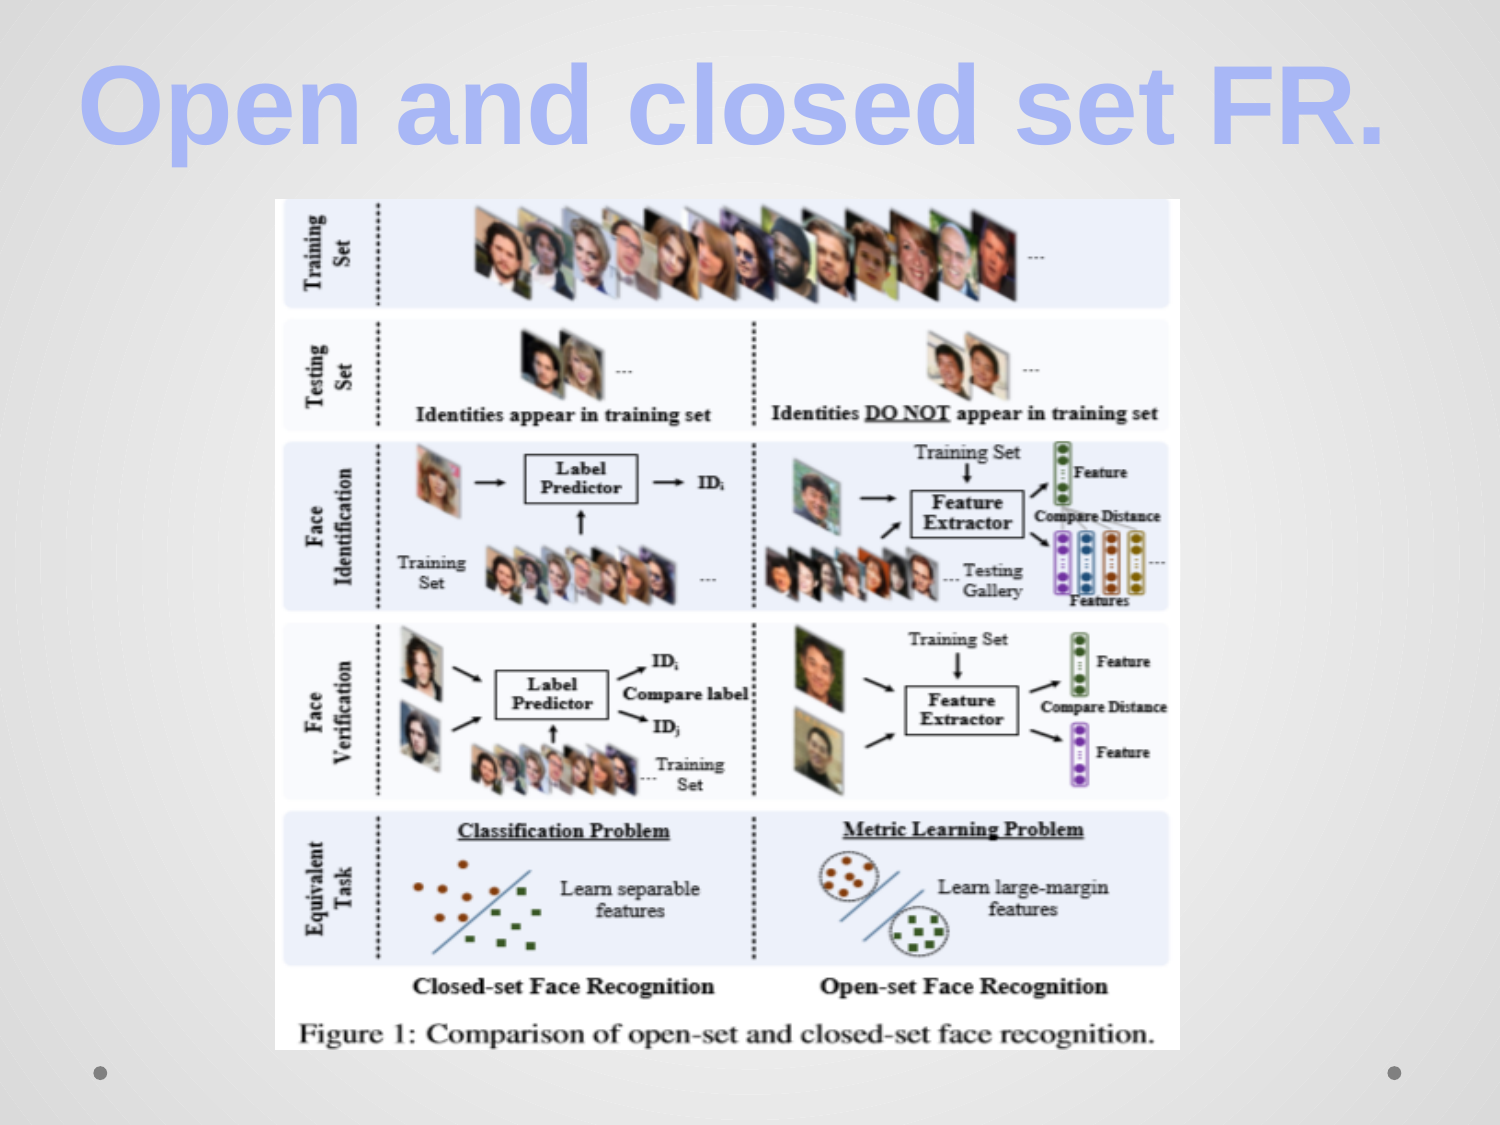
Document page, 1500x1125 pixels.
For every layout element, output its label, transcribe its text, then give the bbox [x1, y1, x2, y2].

text_box Open and closed set FR. [62, 24, 1500, 175]
picture [274, 199, 1180, 1051]
